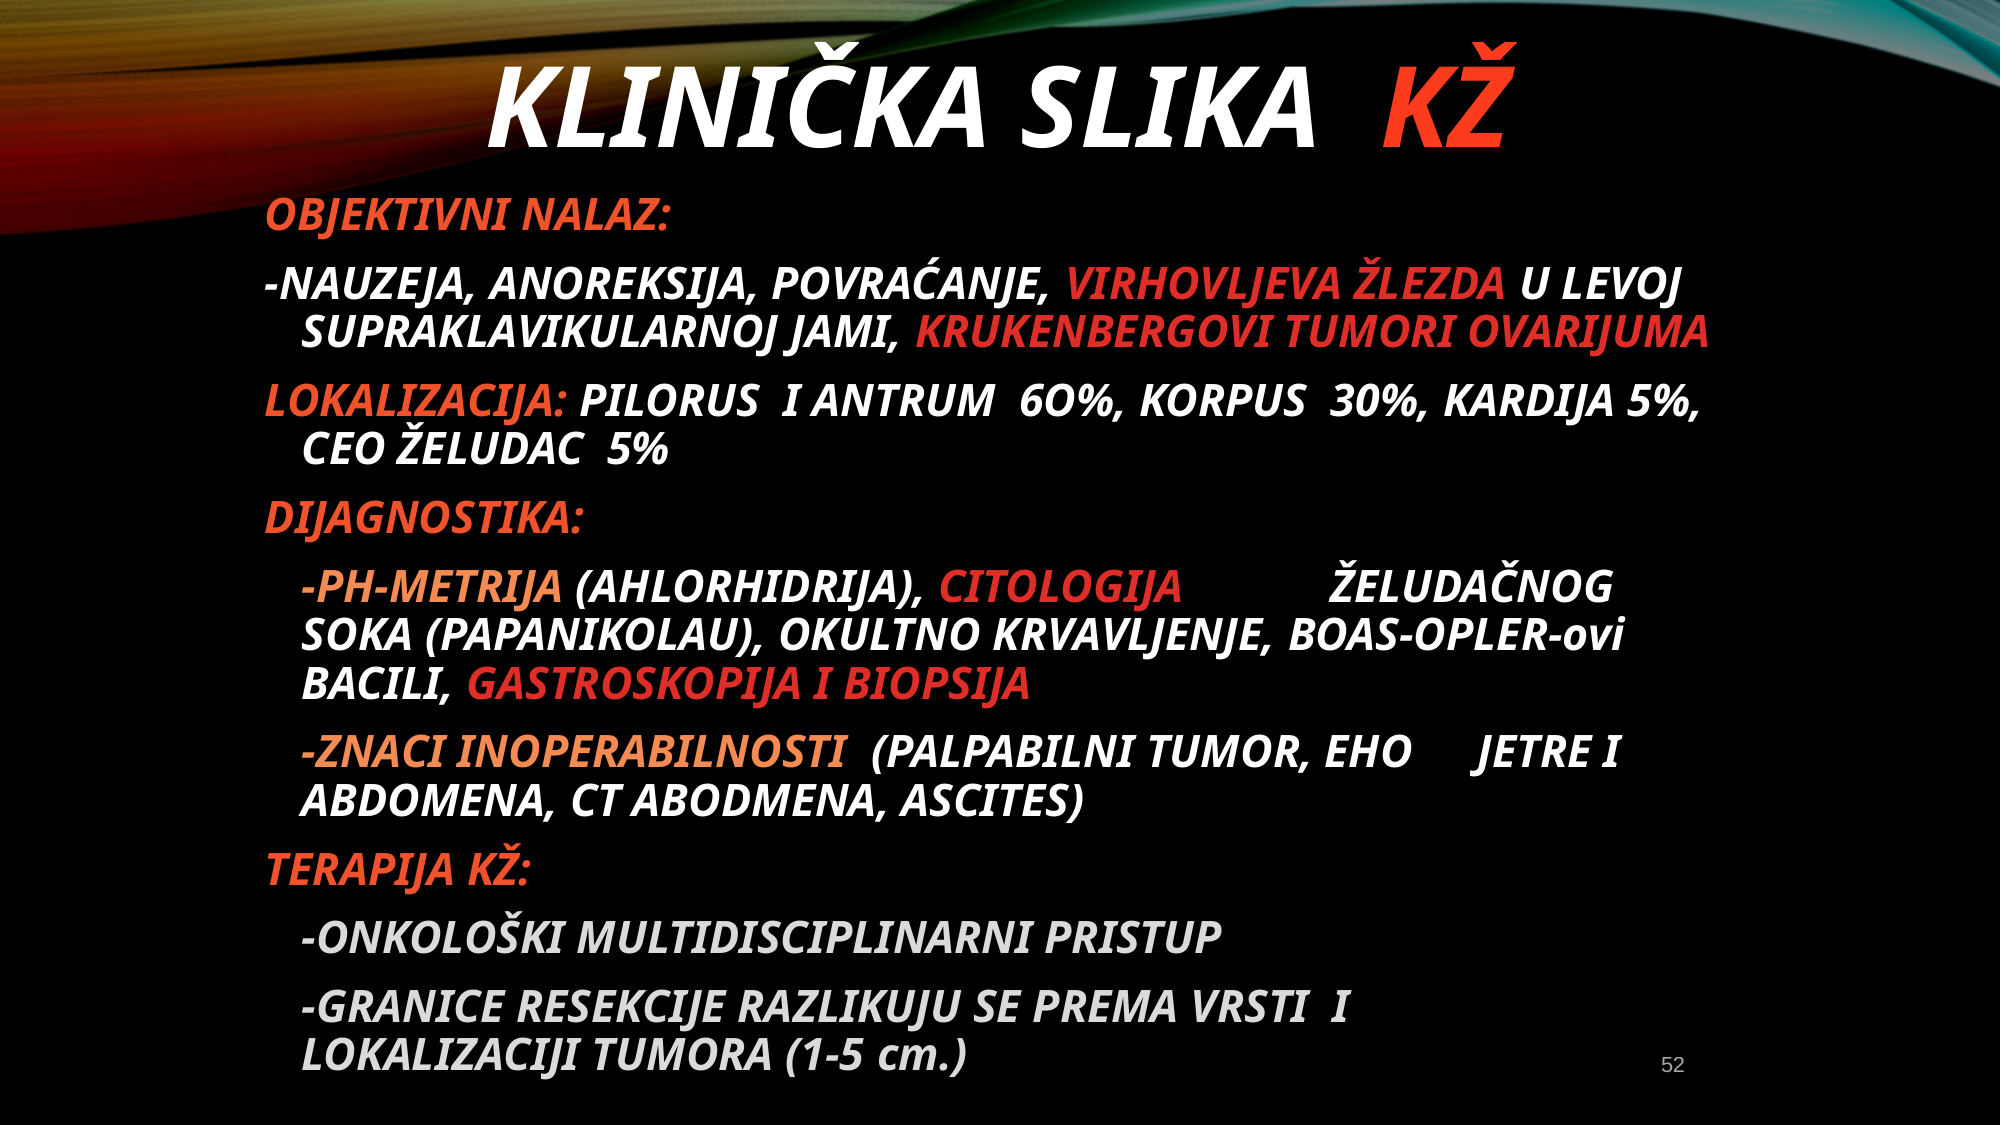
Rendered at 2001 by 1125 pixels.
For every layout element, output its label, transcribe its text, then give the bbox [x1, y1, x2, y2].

title KLINIČKA SLIKA KŽ [299, 37, 1696, 184]
list OBJEKTIVNI NALAZ: -NAUZEJA, ANOREKSIJA, POVRAĆANJE, VIRHOVLJEVA ŽLEZDA U LEVOJ SUPRAKLAVIKULARNOJ JAMI, KRUKENBERGOVI TUMORI OVARIJUMA LOKALIZACIJA: PILORUS I ANTRUM 6O%, KORPUS 30%, KARDIJA 5%, CEO ŽELUDAC 5% DIJAGNOSTIKA: -PH-METRIJA (AHLORHIDRIJA), CITOLOGIJA ŽELUDAČNOG SOKA (PAPANIKOLAU), OKULTNO KRVAVLJENJE, BOAS-OPLER-ovi BACILI, GASTROSKOPIJA I BIOPSIJA -ZNACI INOPERABILNOSTI (PALPABILNI TUMOR, EHO JETRE I ABDOMENA, CT ABODMENA, ASCITES) TERAPIJA KŽ: -ONKOLOŠKI MULTIDISCIPLINARNI PRISTUP -GRANICE RESEKCIJE RAZLIKUJU SE PREMA VRSTI I LOKALIZACIJI TUMORA (1-5 cm.) [249, 184, 1750, 1125]
picture [0, 0, 2000, 237]
